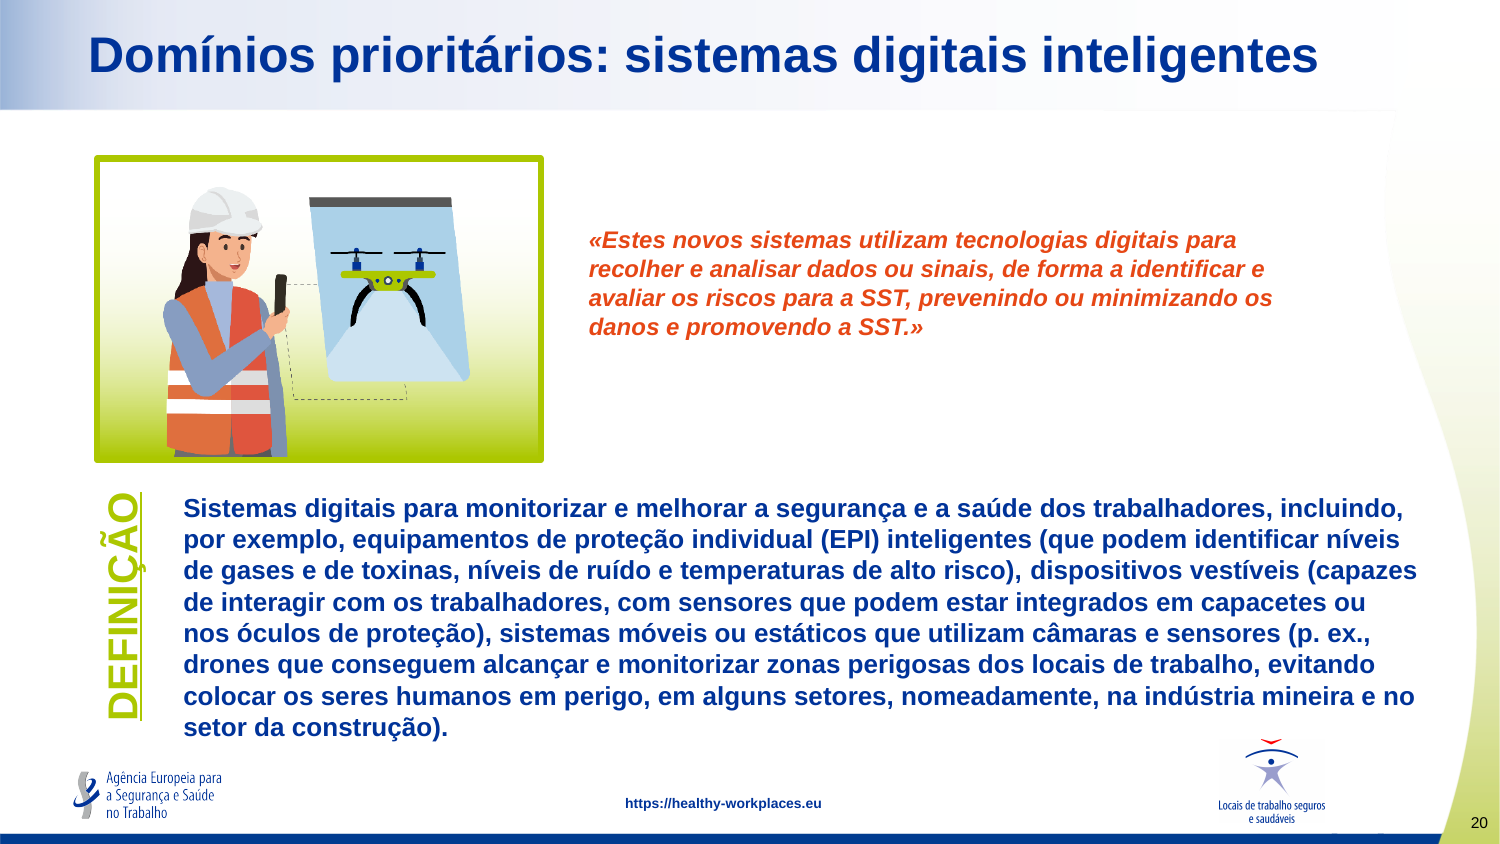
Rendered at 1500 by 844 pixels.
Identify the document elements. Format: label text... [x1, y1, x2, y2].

title Domínios prioritários: sistemas digitais inteligentes [73, 0, 1422, 131]
picture [0, 0, 1500, 844]
text_box DEFINIÇÃO [88, 440, 154, 736]
text_box «Estes novos sistemas utilizam tecnologias digitais para recolher e analisar dados ou sinais, de forma a identificar e avaliar os riscos para a SST, prevenindo ou minimizando os danos e promovendo a SST.» [573, 188, 1316, 348]
text_box Sistemas digitais para monitorizar e melhorar a segurança e a saúde dos trabalhadores, incluindo, por exemplo, equipamentos de proteção individual (EPI) inteligentes (que podem identificar níveis de gases e de toxinas, níveis de ruído e temperaturas de alto risco), dispositivos vestíveis (capazes de interagir com os trabalhadores, com sensores que podem estar integrados em capacetes ou nos óculos de proteção), sistemas móveis ou estáticos que utilizam câmaras e sensores (p. ex., drones que conseguem alcançar e monitorizar zonas perigosas dos locais de trabalho, evitando colocar os seres humanos em perigo, em alguns setores, nomeadamente, na indústria mineira e no setor da construção). [168, 483, 1433, 749]
